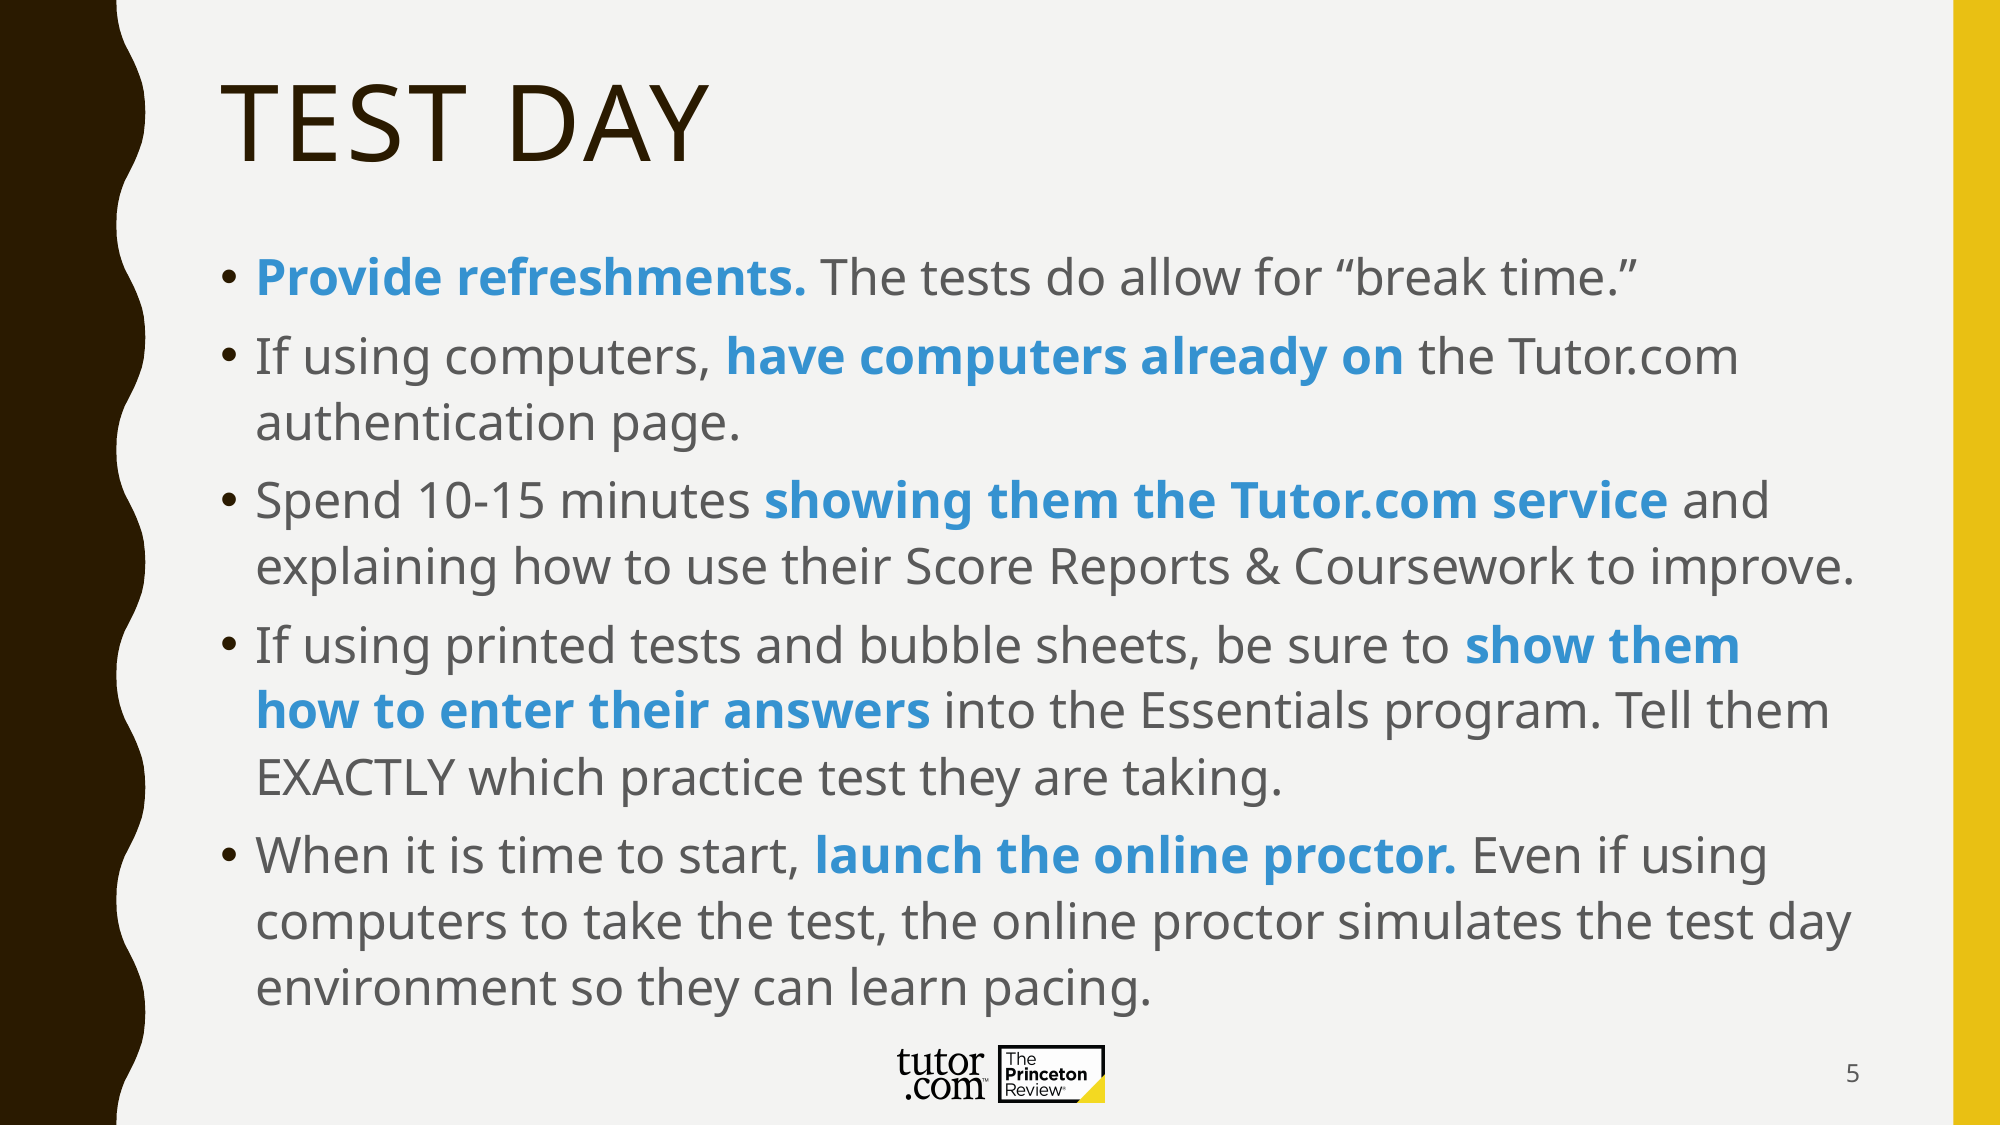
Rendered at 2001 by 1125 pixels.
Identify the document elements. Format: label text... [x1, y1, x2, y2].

list Provide refreshments. The tests do allow for “break time.” If using computers, have computers already on the Tutor.com authentication page. Spend 10-15 minutes showing them the Tutor.com service and explaining how to use their Score Reports & Coursework to improve. If using printed tests and bubble sheets, be sure to show them how to enter their answers into the Essentials program. Tell them EXACTLY which practice test they are taking. When it is time to start, launch the online proctor. Even if using computers to take the test, the online proctor simulates the test day environment so they can learn pacing. [205, 232, 1875, 1046]
slide_number 5 [1412, 1045, 1875, 1103]
picture [897, 1045, 1105, 1103]
title TEST day [205, 62, 1875, 232]
